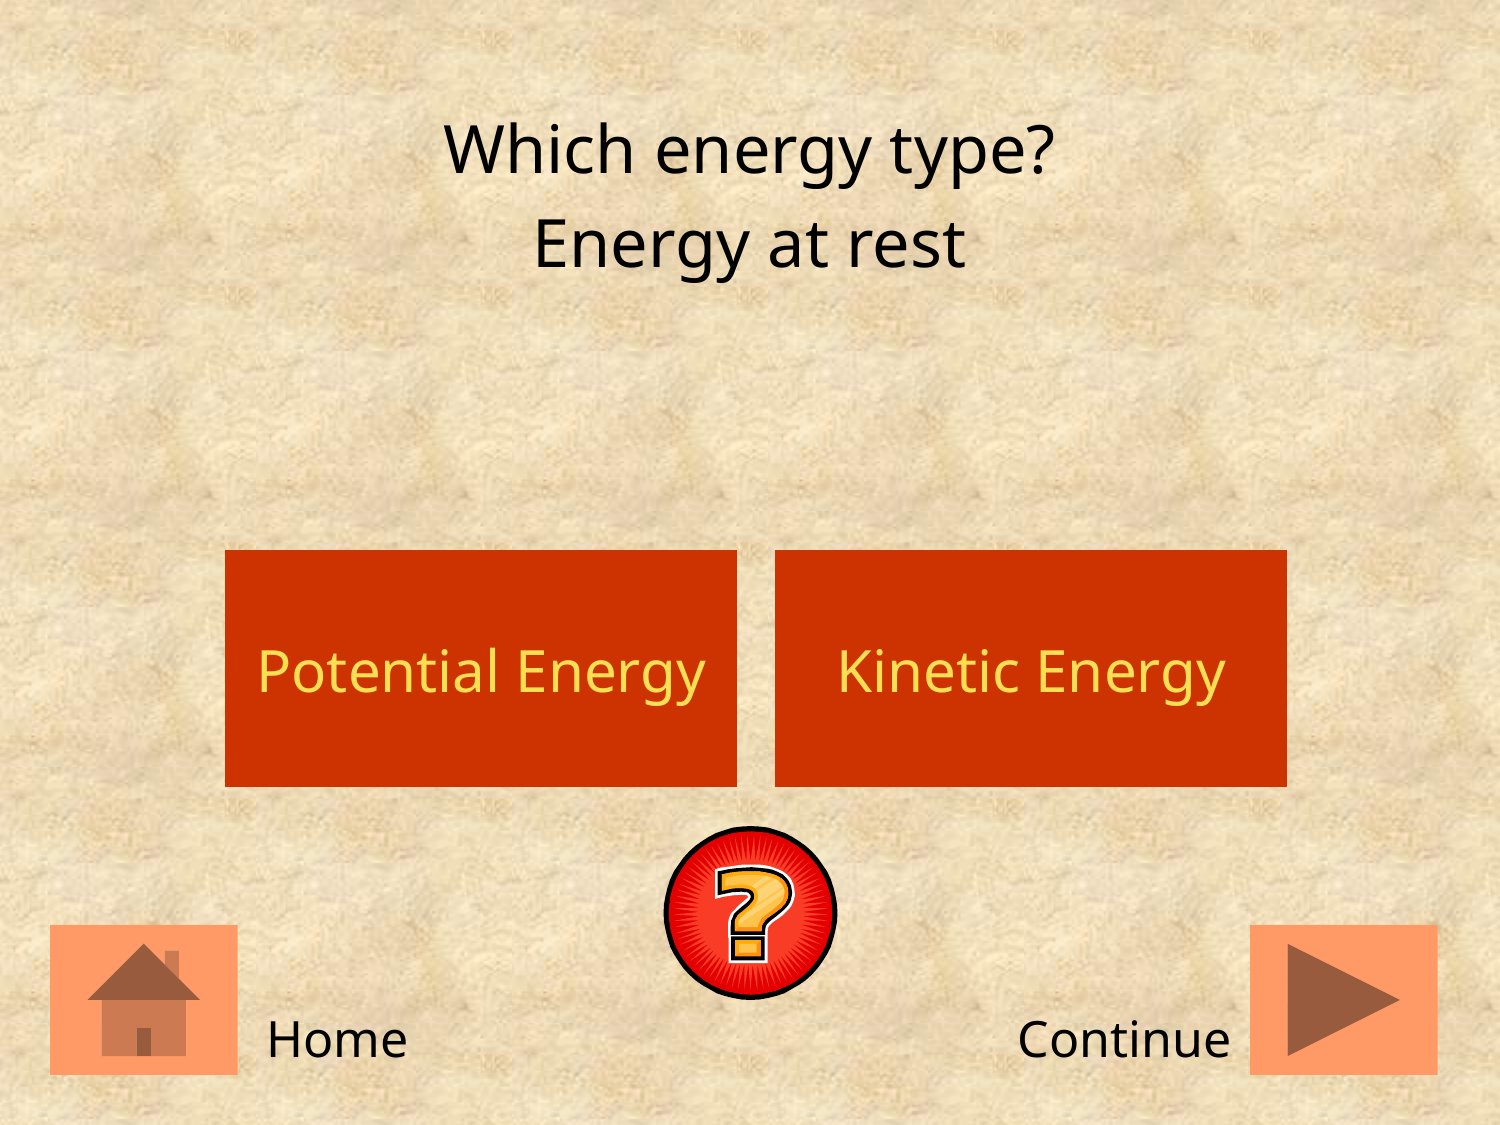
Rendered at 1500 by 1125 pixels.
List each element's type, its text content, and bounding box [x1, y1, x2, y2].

text_box Which energy type? Energy at rest [224, 99, 1275, 388]
text_box Home [249, 999, 425, 1075]
picture [0, 0, 1500, 1125]
text_box Kinetic Energy [774, 549, 1288, 788]
text_box Continue [999, 999, 1250, 1075]
text_box [50, 924, 238, 1075]
text_box [1250, 924, 1438, 1075]
text_box Potential Energy [224, 549, 738, 788]
